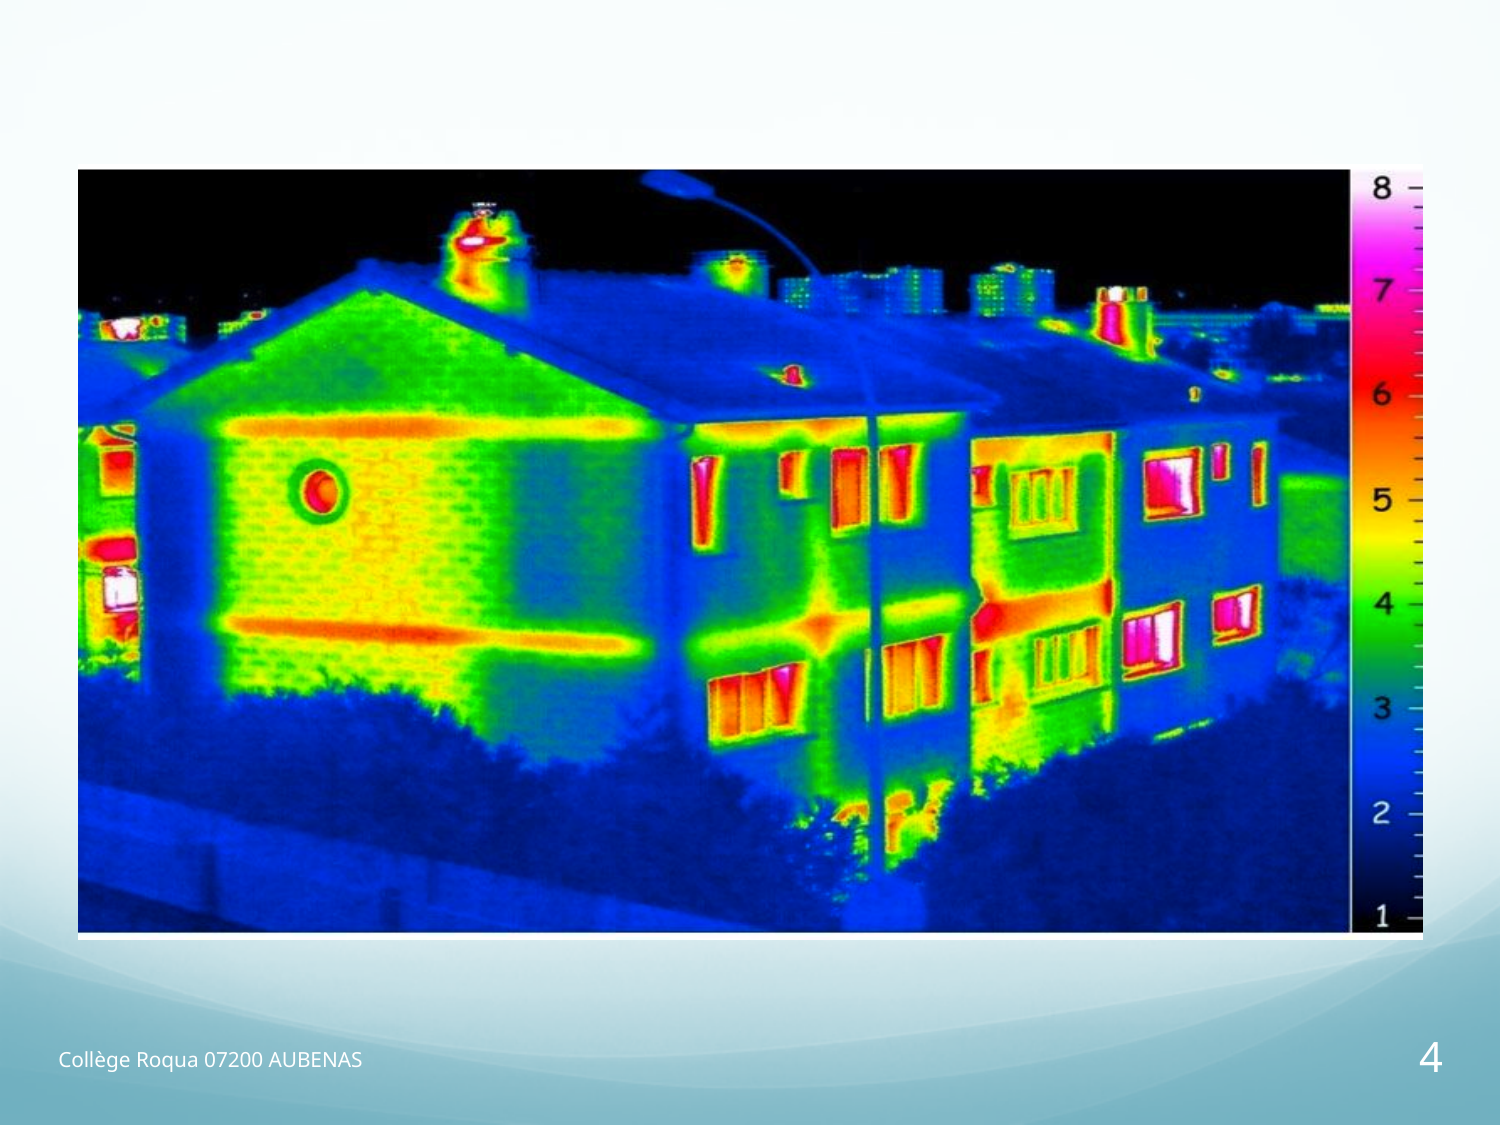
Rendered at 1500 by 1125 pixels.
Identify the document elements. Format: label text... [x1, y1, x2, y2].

footer Collège Roqua 07200 AUBENAS [43, 1029, 838, 1090]
picture [77, 164, 1424, 941]
slide_number 4 [1295, 1029, 1459, 1090]
